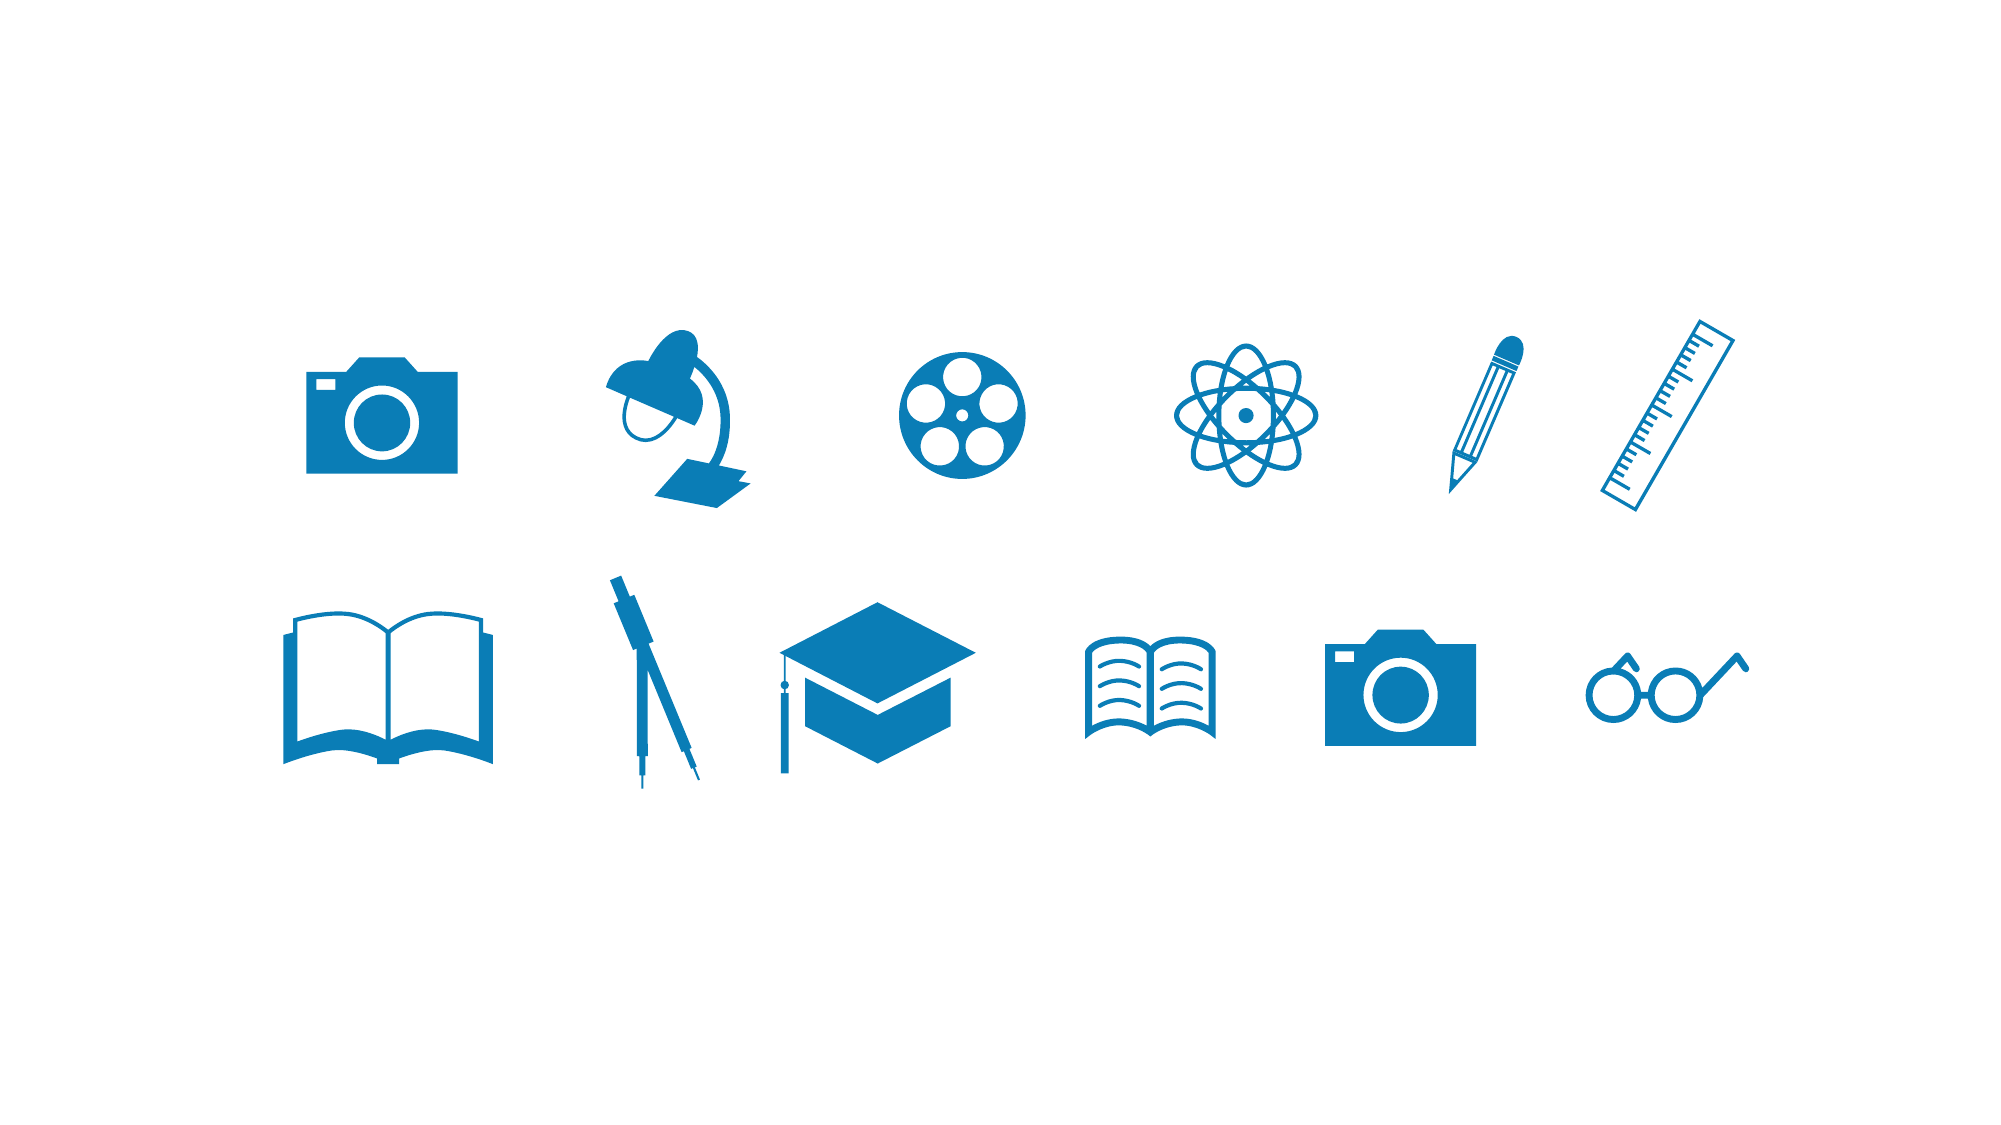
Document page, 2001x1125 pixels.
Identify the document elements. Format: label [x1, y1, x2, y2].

text_box [1325, 629, 1477, 746]
text_box [1585, 652, 1750, 724]
text_box [1173, 343, 1319, 488]
text_box [609, 575, 700, 789]
text_box [779, 602, 976, 774]
text_box [283, 611, 493, 765]
text_box [306, 357, 458, 474]
text_box [1600, 319, 1736, 512]
text_box [899, 352, 1026, 479]
text_box [1466, 330, 1499, 502]
text_box [605, 330, 751, 509]
text_box [1085, 636, 1216, 739]
